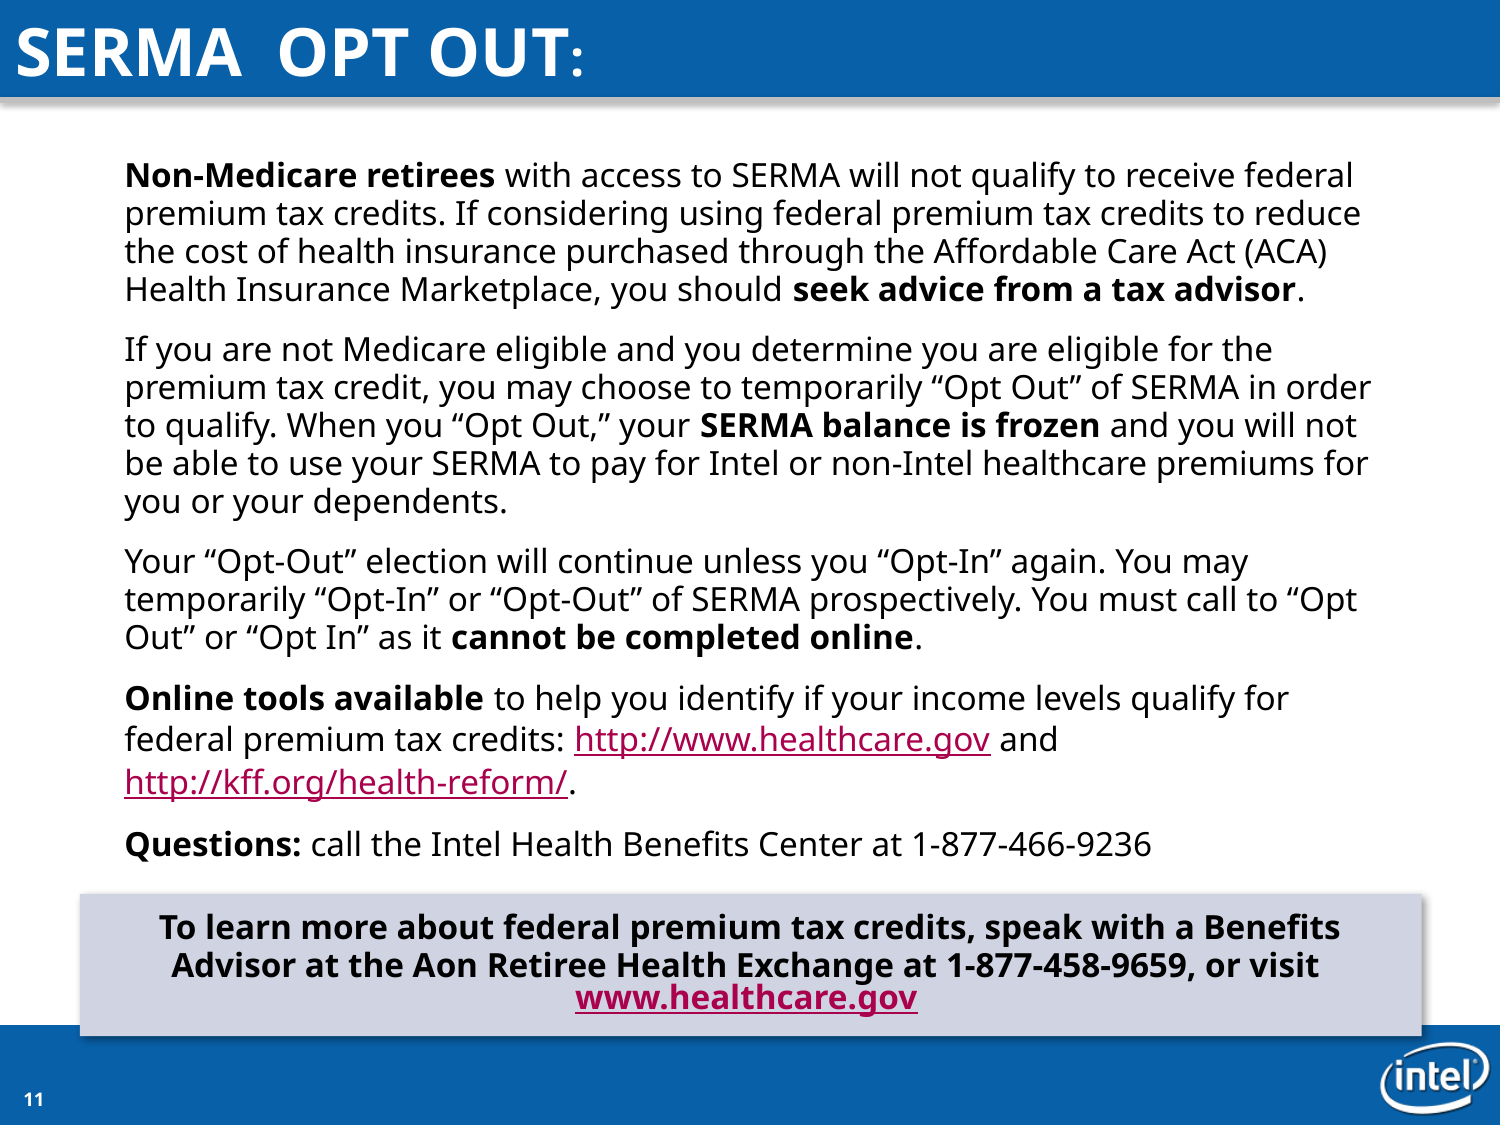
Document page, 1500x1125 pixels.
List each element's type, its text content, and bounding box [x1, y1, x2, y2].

text_box SERMA OPT OUT: [0, 0, 1500, 97]
list Non-Medicare retirees with access to SERMA will not qualify to receive federal premium tax credits. If considering using federal premium tax credits to reduce the cost of health insurance purchased through the Affordable Care Act (ACA) Health Insurance Marketplace, you should seek advice from a tax advisor. If you are not Medicare eligible and you determine you are eligible for the premium tax credit, you may choose to temporarily “Opt Out” of SERMA in order to qualify. When you “Opt Out,” your SERMA balance is frozen and you will not be able to use your SERMA to pay for Intel or non-Intel healthcare premiums for you or your dependents. Your “Opt-Out” election will continue unless you “Opt-In” again. You may temporarily “Opt-In” or “Opt-Out” of SERMA prospectively. You must call to “Opt Out” or “Opt In” as it cannot be completed online. Online tools available to help you identify if your income levels qualify for federal premium tax credits: http://www.healthcare.gov and http://kff.org/health-reform/. Questions: call the Intel Health Benefits Center at 1-877-466-9236 [109, 149, 1407, 888]
text_box To learn more about federal premium tax credits, speak with a Benefits Advisor at the Aon Retiree Health Exchange at 1-877-458-9659, or visit www.healthcare.gov [79, 893, 1422, 1037]
picture [1374, 1037, 1497, 1125]
